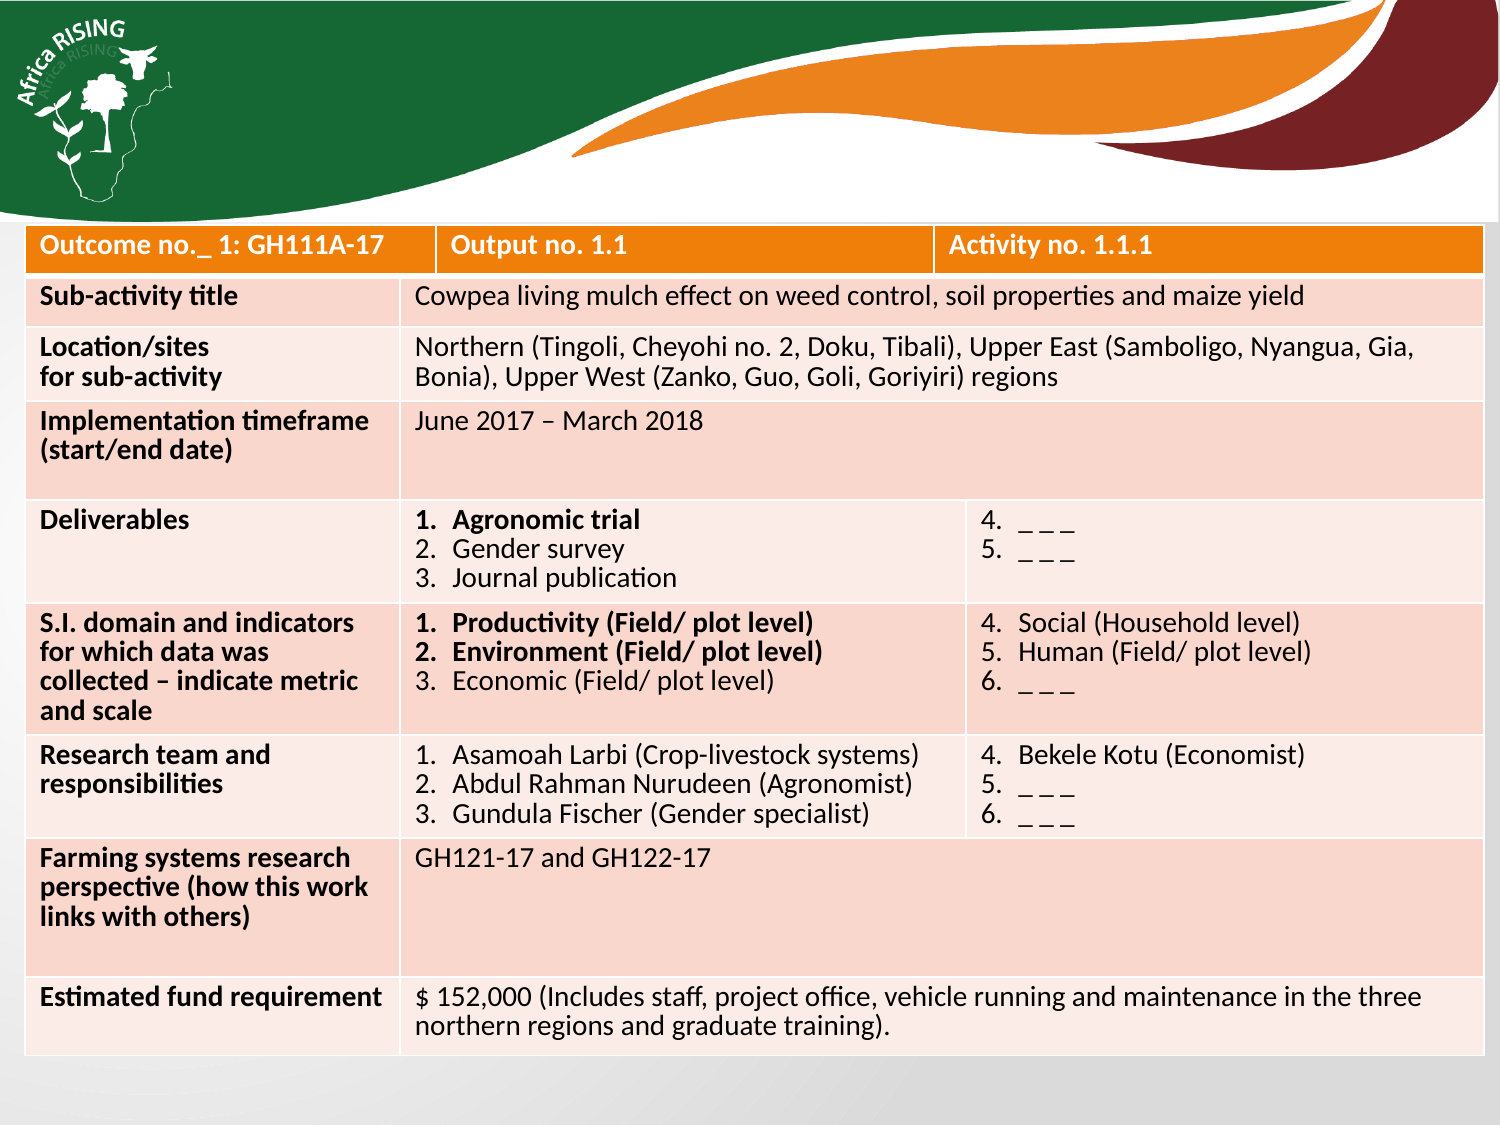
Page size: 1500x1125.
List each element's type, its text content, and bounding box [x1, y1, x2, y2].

table_cell _ _ _ _ _ _ [967, 501, 1483, 602]
table_cell Farming systems research perspective (how this work links with others) [26, 839, 399, 976]
table_cell Estimated fund requirement [26, 978, 399, 1055]
table_cell Cowpea living mulch effect on weed control, soil properties and maize yield [401, 279, 1483, 326]
table_header Output no. 1.1 [437, 226, 933, 273]
table_cell GH121-17 and GH122-17 [401, 839, 1483, 976]
table_cell Bekele Kotu (Economist) _ _ _ _ _ _ [967, 736, 1483, 837]
table_cell Location/sites for sub-activity [26, 328, 399, 400]
table_cell Northern (Tingoli, Cheyohi no. 2, Doku, Tibali), Upper East (Samboligo, Nyangua, Gia, Bonia), Upper West (Zanko, Guo, Goli, Goriyiri) regions [401, 328, 1483, 400]
table_cell Sub-activity title [26, 279, 399, 326]
table_cell Research team and responsibilities [26, 736, 399, 837]
table_cell $ 152,000 (Includes staff, project office, vehicle running and maintenance in the three northern regions and graduate training). [401, 978, 1483, 1055]
table_cell Agronomic trial Gender survey Journal publication [401, 501, 965, 602]
table_cell Social (Household level) Human (Field/ plot level) _ _ _ [967, 604, 1483, 734]
table_cell Productivity (Field/ plot level) Environment (Field/ plot level) Economic (Field/ plot level) [401, 604, 965, 734]
table_header Activity no. 1.1.1 [935, 226, 1483, 273]
table_cell S.I. domain and indicators for which data was collected – indicate metric and scale [26, 604, 399, 734]
table_cell Asamoah Larbi (Crop-livestock systems) Abdul Rahman Nurudeen (Agronomist) Gundula Fischer (Gender specialist) [401, 736, 965, 837]
table_cell June 2017 – March 2018 [401, 402, 1483, 499]
picture [0, 0, 1499, 222]
table_cell Implementation timeframe (start/end date) [26, 402, 399, 499]
table_header Outcome no._ 1: GH111A-17 [26, 226, 435, 273]
table_cell Deliverables [26, 501, 399, 602]
